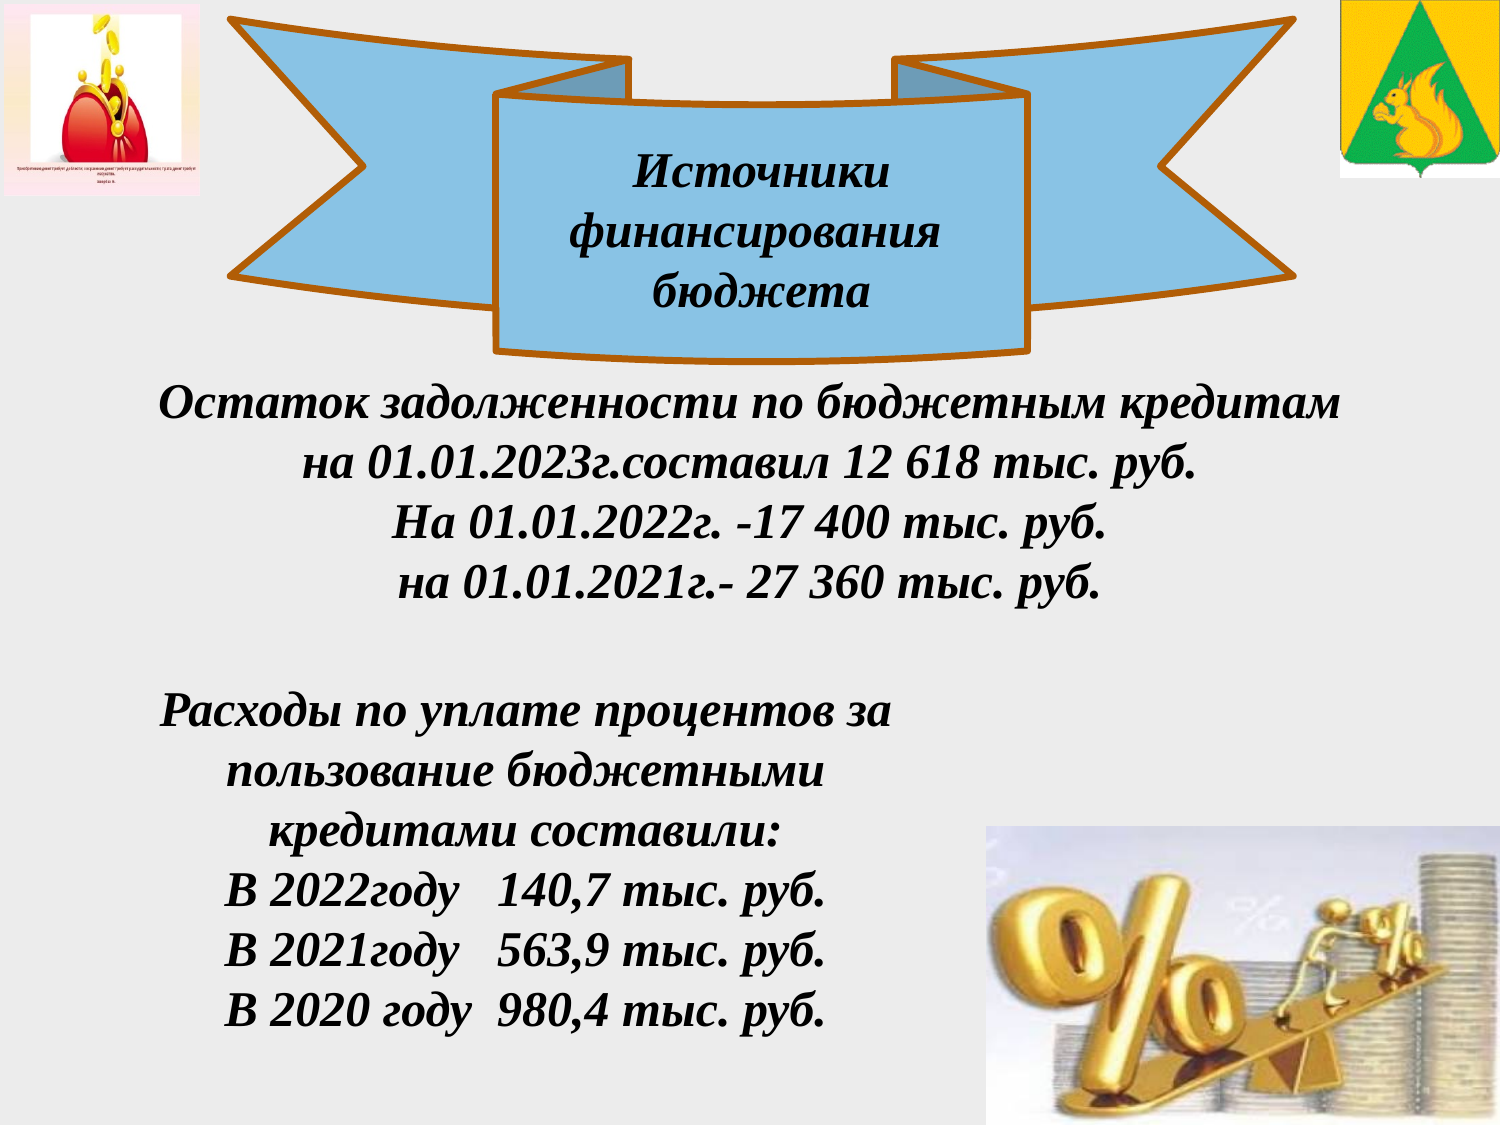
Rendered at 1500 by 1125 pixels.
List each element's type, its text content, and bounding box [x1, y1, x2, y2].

picture [1340, 0, 1500, 178]
picture [4, 4, 200, 196]
text_box Остаток задолженности по бюджетным кредитам на 01.01.2023г.составил 12 618 тыс. руб. На 01.01.2022г. -17 400 тыс. руб. на 01.01.2021г.- 27 360 тыс. руб. [0, 361, 1500, 717]
picture [985, 826, 1500, 1125]
text_box Источники финансирования бюджета [226, 15, 1297, 366]
text_box Расходы по уплате процентов за пользование бюджетными кредитами составили: В 2022году 140,7 тыс. руб. В 2021году 563,9 тыс. руб. В 2020 году 980,4 тыс. руб. [102, 668, 950, 1044]
